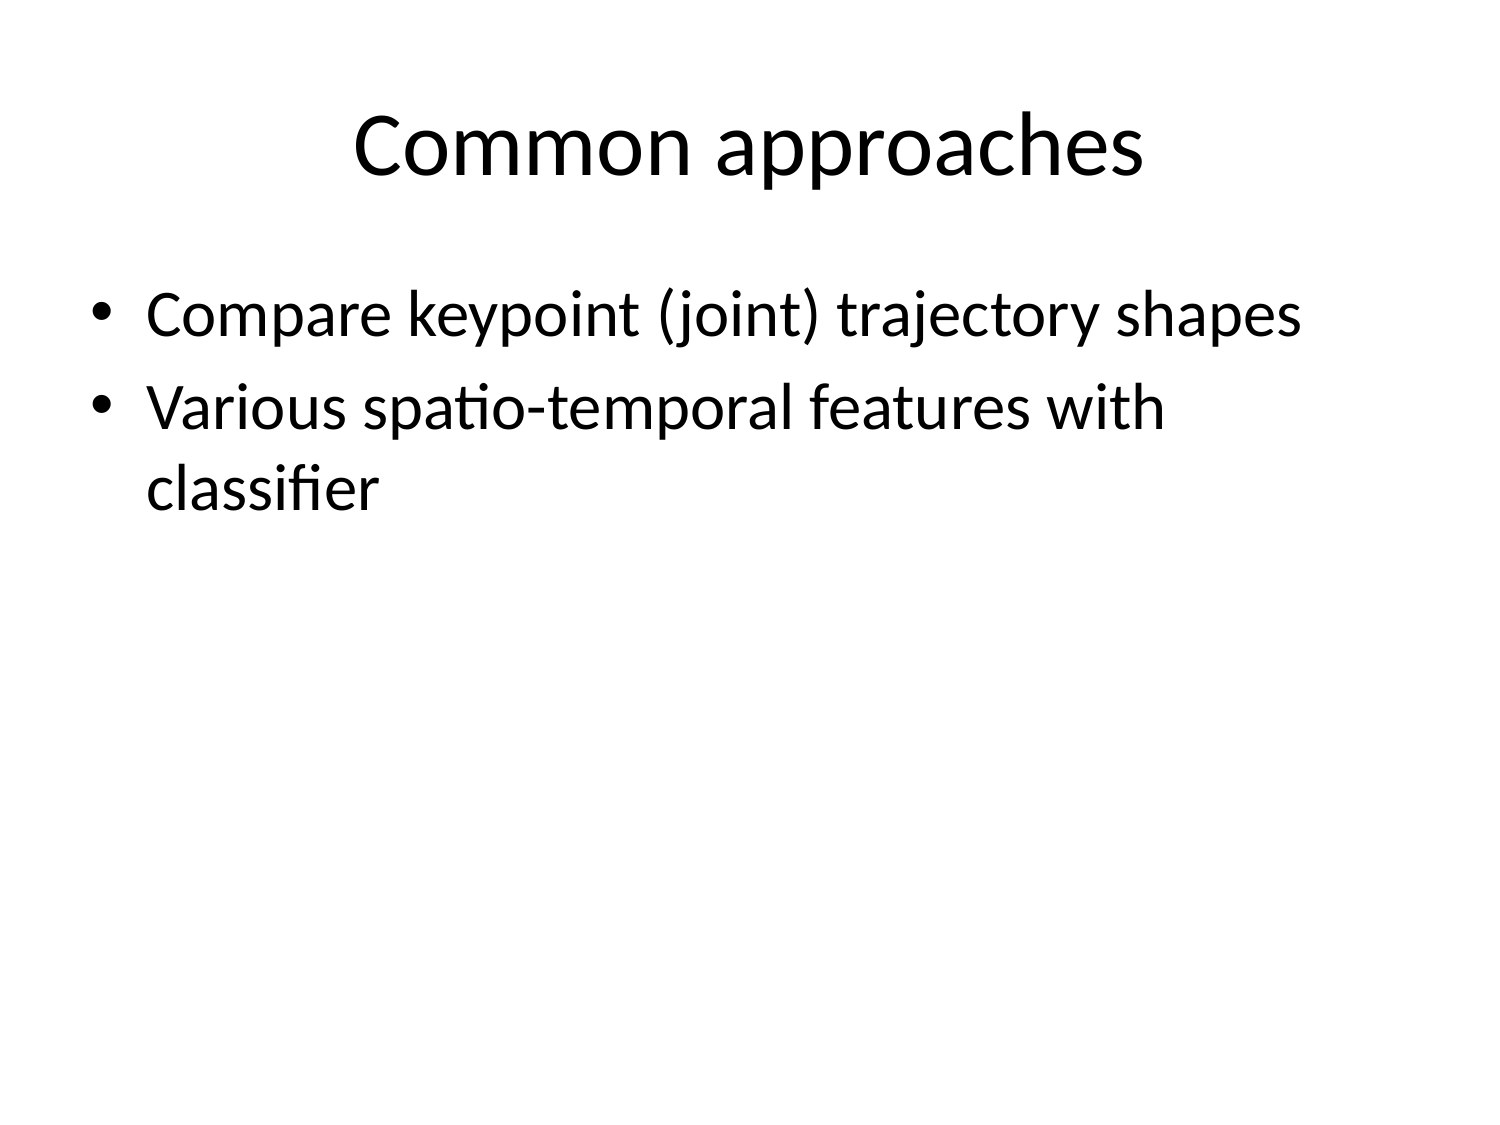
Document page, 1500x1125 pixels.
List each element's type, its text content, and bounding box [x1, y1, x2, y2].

list Compare keypoint (joint) trajectory shapes Various spatio-temporal features with classifier [75, 262, 1425, 1005]
title Common approaches [75, 45, 1425, 233]
